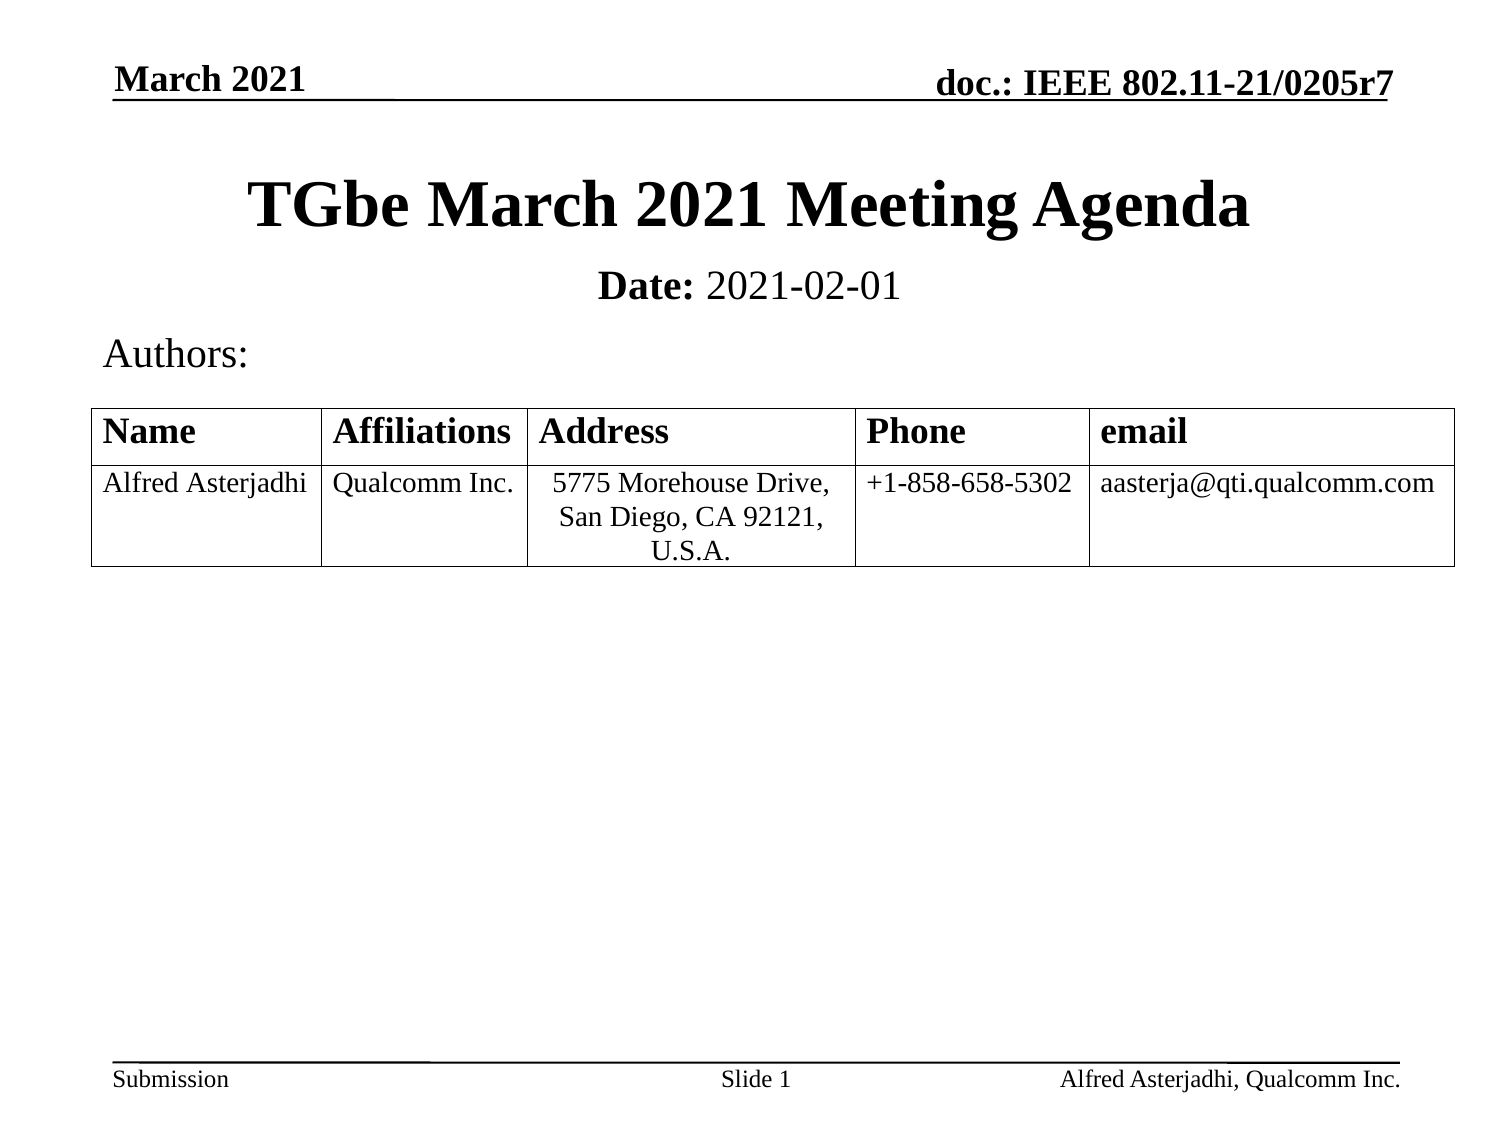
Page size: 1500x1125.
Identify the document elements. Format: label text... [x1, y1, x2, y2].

slide_number Slide 1 [712, 1061, 800, 1123]
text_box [75, 407, 1477, 819]
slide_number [114, 54, 493, 100]
text_box Authors: [87, 318, 325, 381]
list Date: 2021-02-01 [112, 249, 1388, 316]
title TGbe March 2021 Meeting Agenda [112, 112, 1388, 249]
footer Alfred Asterjadhi, Qualcomm Inc. [902, 1061, 1402, 1093]
